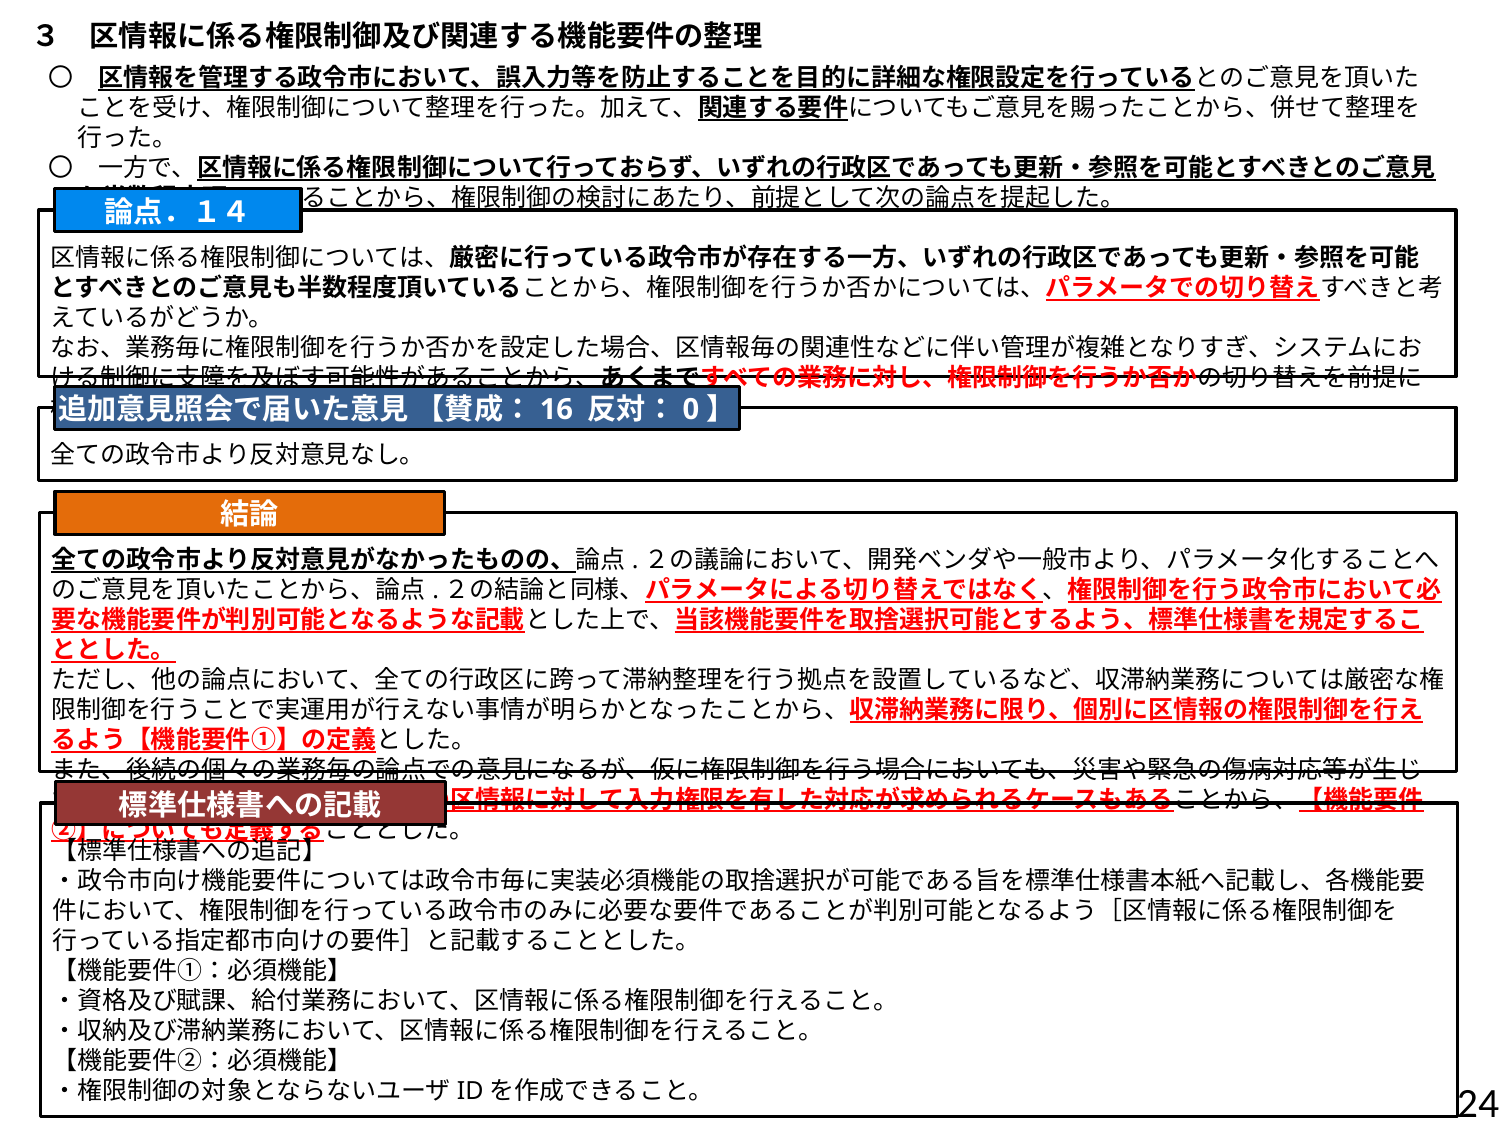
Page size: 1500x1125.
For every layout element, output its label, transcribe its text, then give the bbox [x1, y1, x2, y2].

text_box 区情報に係る権限制御については、厳密に行っている政令市が存在する一方、いずれの行政区であっても更新・参照を可能とすべきとのご意見も半数程度頂いていることから、権限制御を行うか否かについては、パラメータでの切り替えすべきと考えているがどうか。 なお、業務毎に権限制御を行うか否かを設定した場合、区情報毎の関連性などに伴い管理が複雑となりすぎ、システムにおける制御に支障を及ぼす可能性があることから、あくまですべての業務に対し、権限制御を行うか否かの切り替えを前提に検討を進めたいと考えている。 [38, 210, 1457, 377]
text_box 論点．１４ [52, 187, 303, 234]
text_box 追加意見照会で届いた意見 【賛成：16 反対：0】 [52, 384, 741, 431]
text_box 結論 [53, 489, 447, 536]
text_box ３ 区情報に係る権限制御及び関連する機能要件の整理 [16, 2, 1440, 49]
text_box 全ての政令市より反対意見がなかったものの、論点.２の議論において、開発ベンダや一般市より、パラメータ化することへのご意見を頂いたことから、論点.２の結論と同様、パラメータによる切り替えではなく、権限制御を行う政令市において必要な機能要件が判別可能となるような記載とした上で、当該機能要件を取捨選択可能とするよう、標準仕様書を規定することとした。 ただし、他の論点において、全ての行政区に跨って滞納整理を行う拠点を設置しているなど、収滞納業務については厳密な権限制御を行うことで実運用が行えない事情が明らかとなったことから、収滞納業務に限り、個別に区情報の権限制御を行えるよう【機能要件①】の定義とした。 また、後続の個々の業務毎の論点での意見になるが、仮に権限制御を行う場合においても、災害や緊急の傷病対応等が生じた場合は、行政区に関わらず全ての区情報に対して入力権限を有した対応が求められるケースもあることから、【機能要件②】についても定義することとした。 [39, 512, 1457, 772]
text_box 〇 区情報を管理する政令市において、誤入力等を防止することを目的に詳細な権限設定を行っているとのご意見を頂いたことを受け、権限制御について整理を行った。加えて、関連する要件についてもご意見を賜ったことから、併せて整理を行った。 〇 一方で、区情報に係る権限制御について行っておらず、いずれの行政区であっても更新・参照を可能とすべきとのご意見も半数程度頂いていることから、権限制御の検討にあたり、前提として次の論点を提起した。 [33, 54, 1457, 249]
text_box 【標準仕様書への追記】 ・政令市向け機能要件については政令市毎に実装必須機能の取捨選択が可能である旨を標準仕様書本紙へ記載し、各機能要件において、権限制御を行っている政令市のみに必要な要件であることが判別可能となるよう［区情報に係る権限制御を行っている指定都市向けの要件］と記載することとした。 【機能要件①：必須機能】 ・資格及び賦課、給付業務において、区情報に係る権限制御を行えること。 ・収納及び滞納業務において、区情報に係る権限制御を行えること。 【機能要件②：必須機能】 ・権限制御の対象とならないユーザIDを作成できること。 [40, 803, 1458, 1117]
text_box 標準仕様書への記載 [54, 780, 448, 827]
slide_number 23 [1164, 1070, 1500, 1125]
text_box 全ての政令市より反対意見なし。 [38, 407, 1457, 481]
